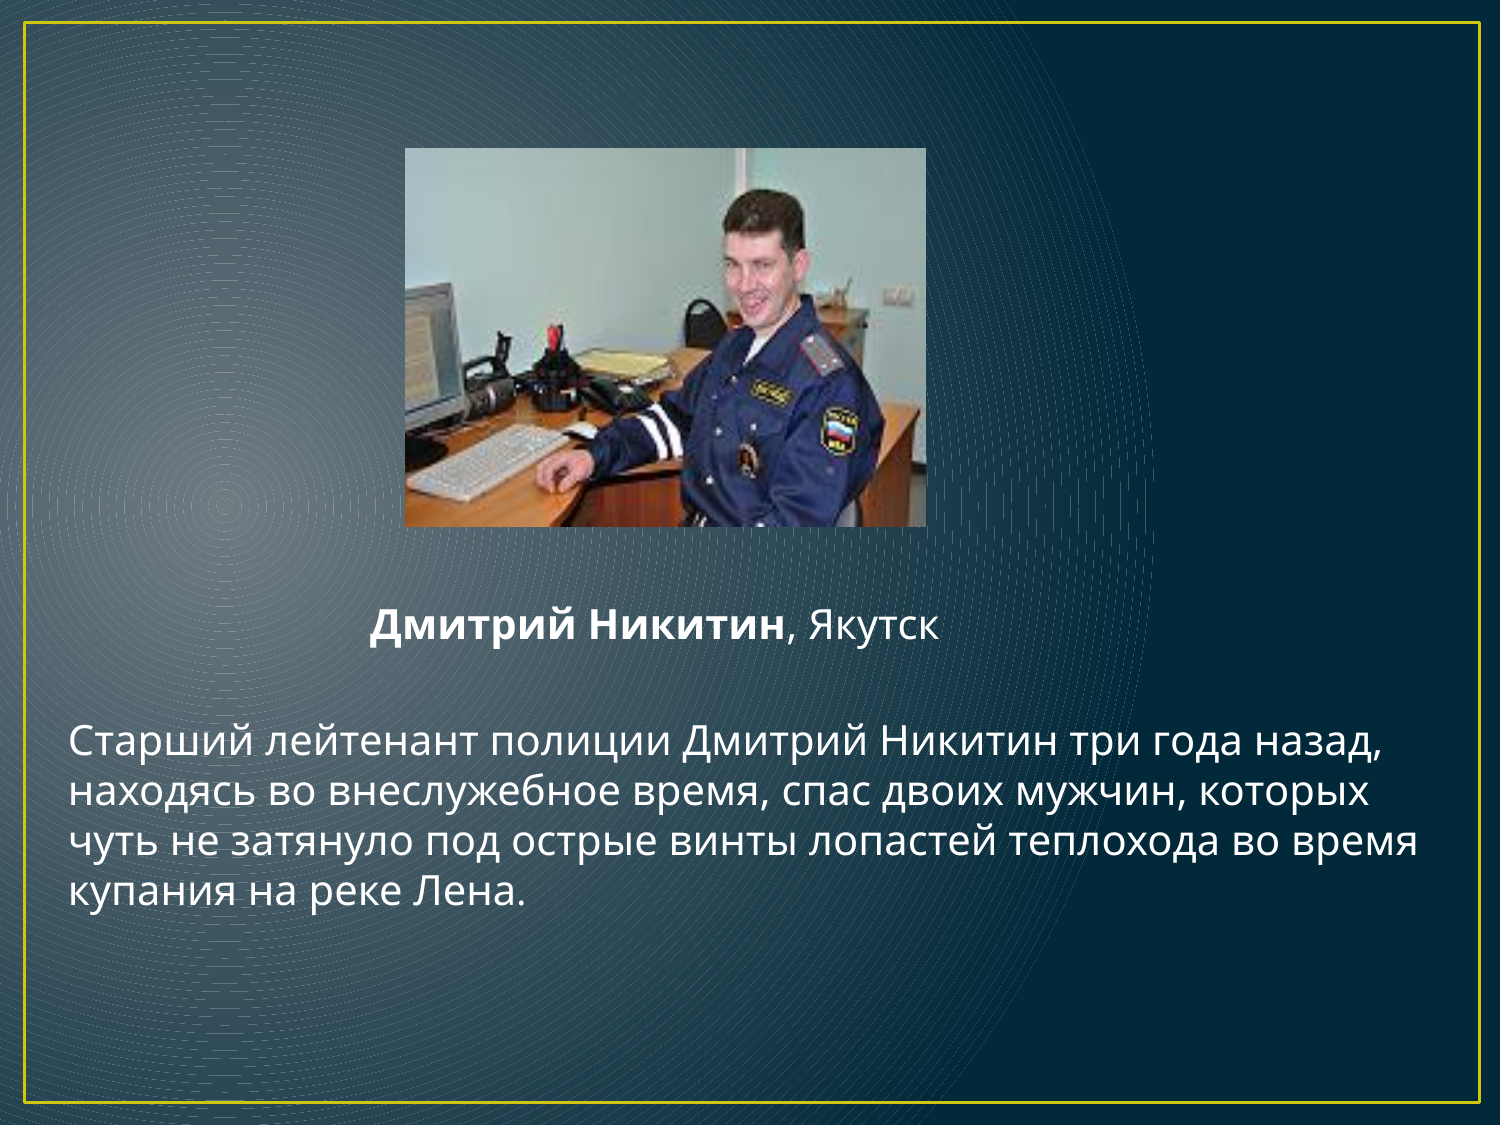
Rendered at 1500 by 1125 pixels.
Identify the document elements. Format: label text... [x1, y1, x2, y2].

picture [405, 148, 926, 528]
text_box Дмитрий Никитин, Якутск [355, 590, 955, 655]
text_box Старший лейтенант полиции Дмитрий Никитин три года назад, находясь во внеслужебное время, спас двоих мужчин, которых чуть не затянуло под острые винты лопастей теплохода во время купания на реке Лена. [53, 706, 1459, 922]
